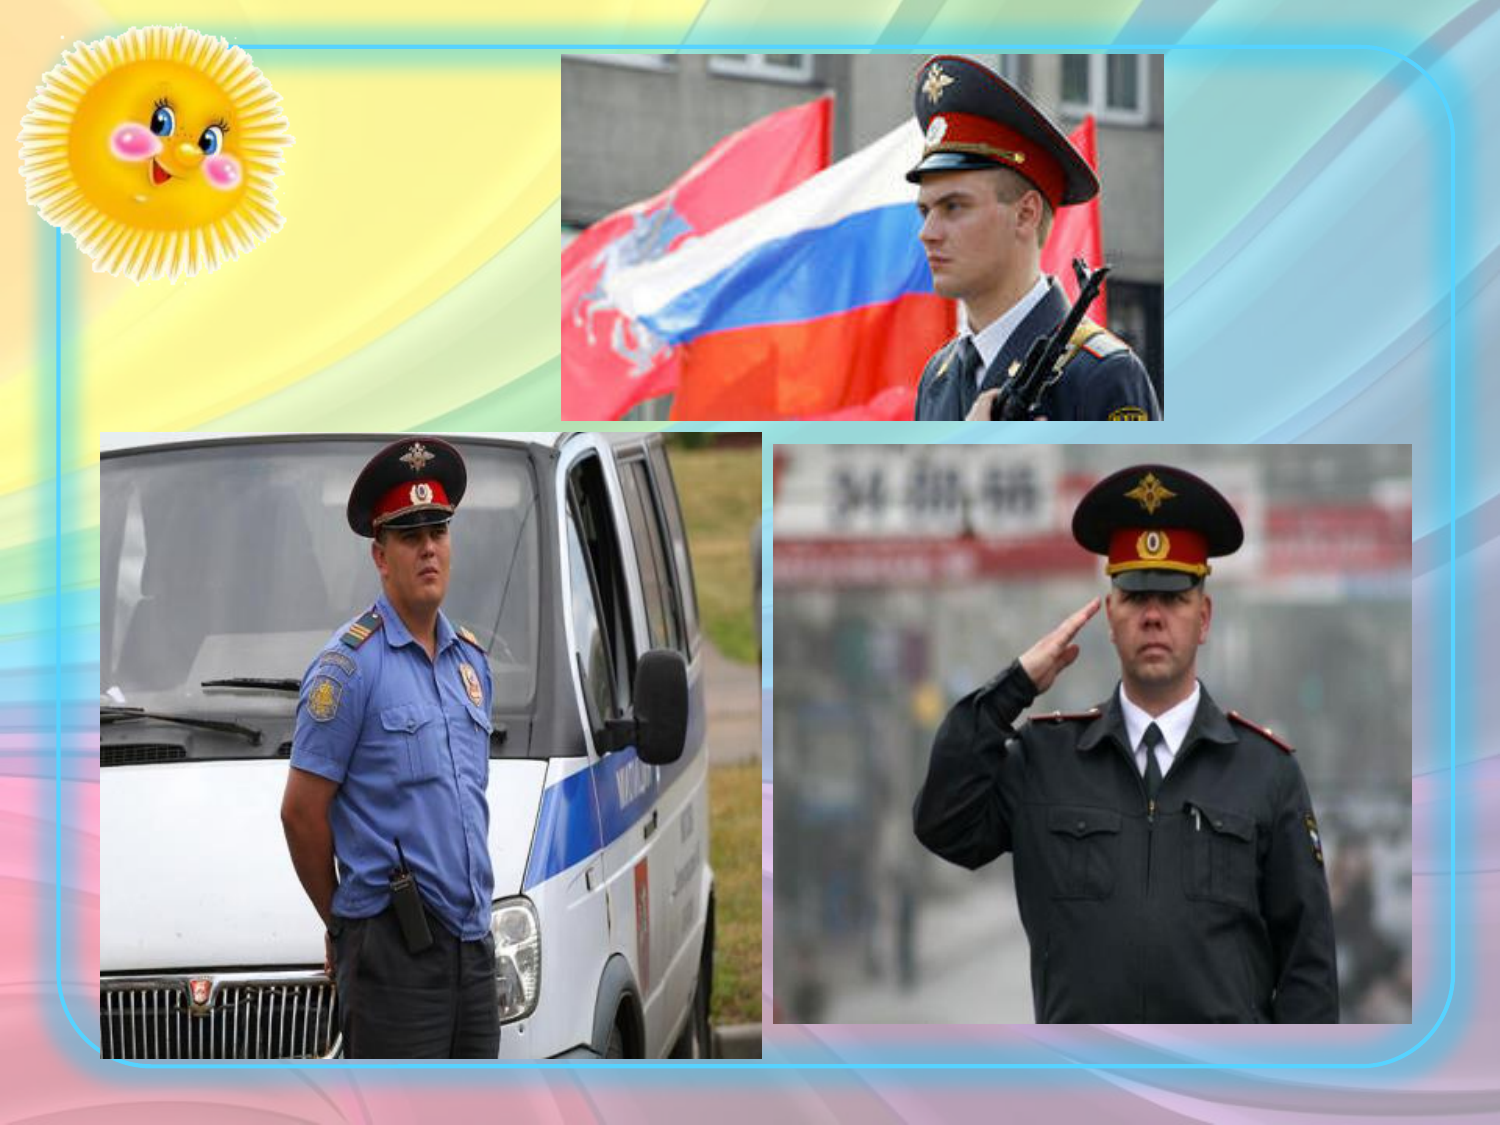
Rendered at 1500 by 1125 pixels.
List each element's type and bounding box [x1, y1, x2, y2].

picture [560, 54, 1164, 421]
picture [773, 444, 1412, 1024]
picture [100, 432, 763, 1059]
picture [11, 11, 340, 340]
